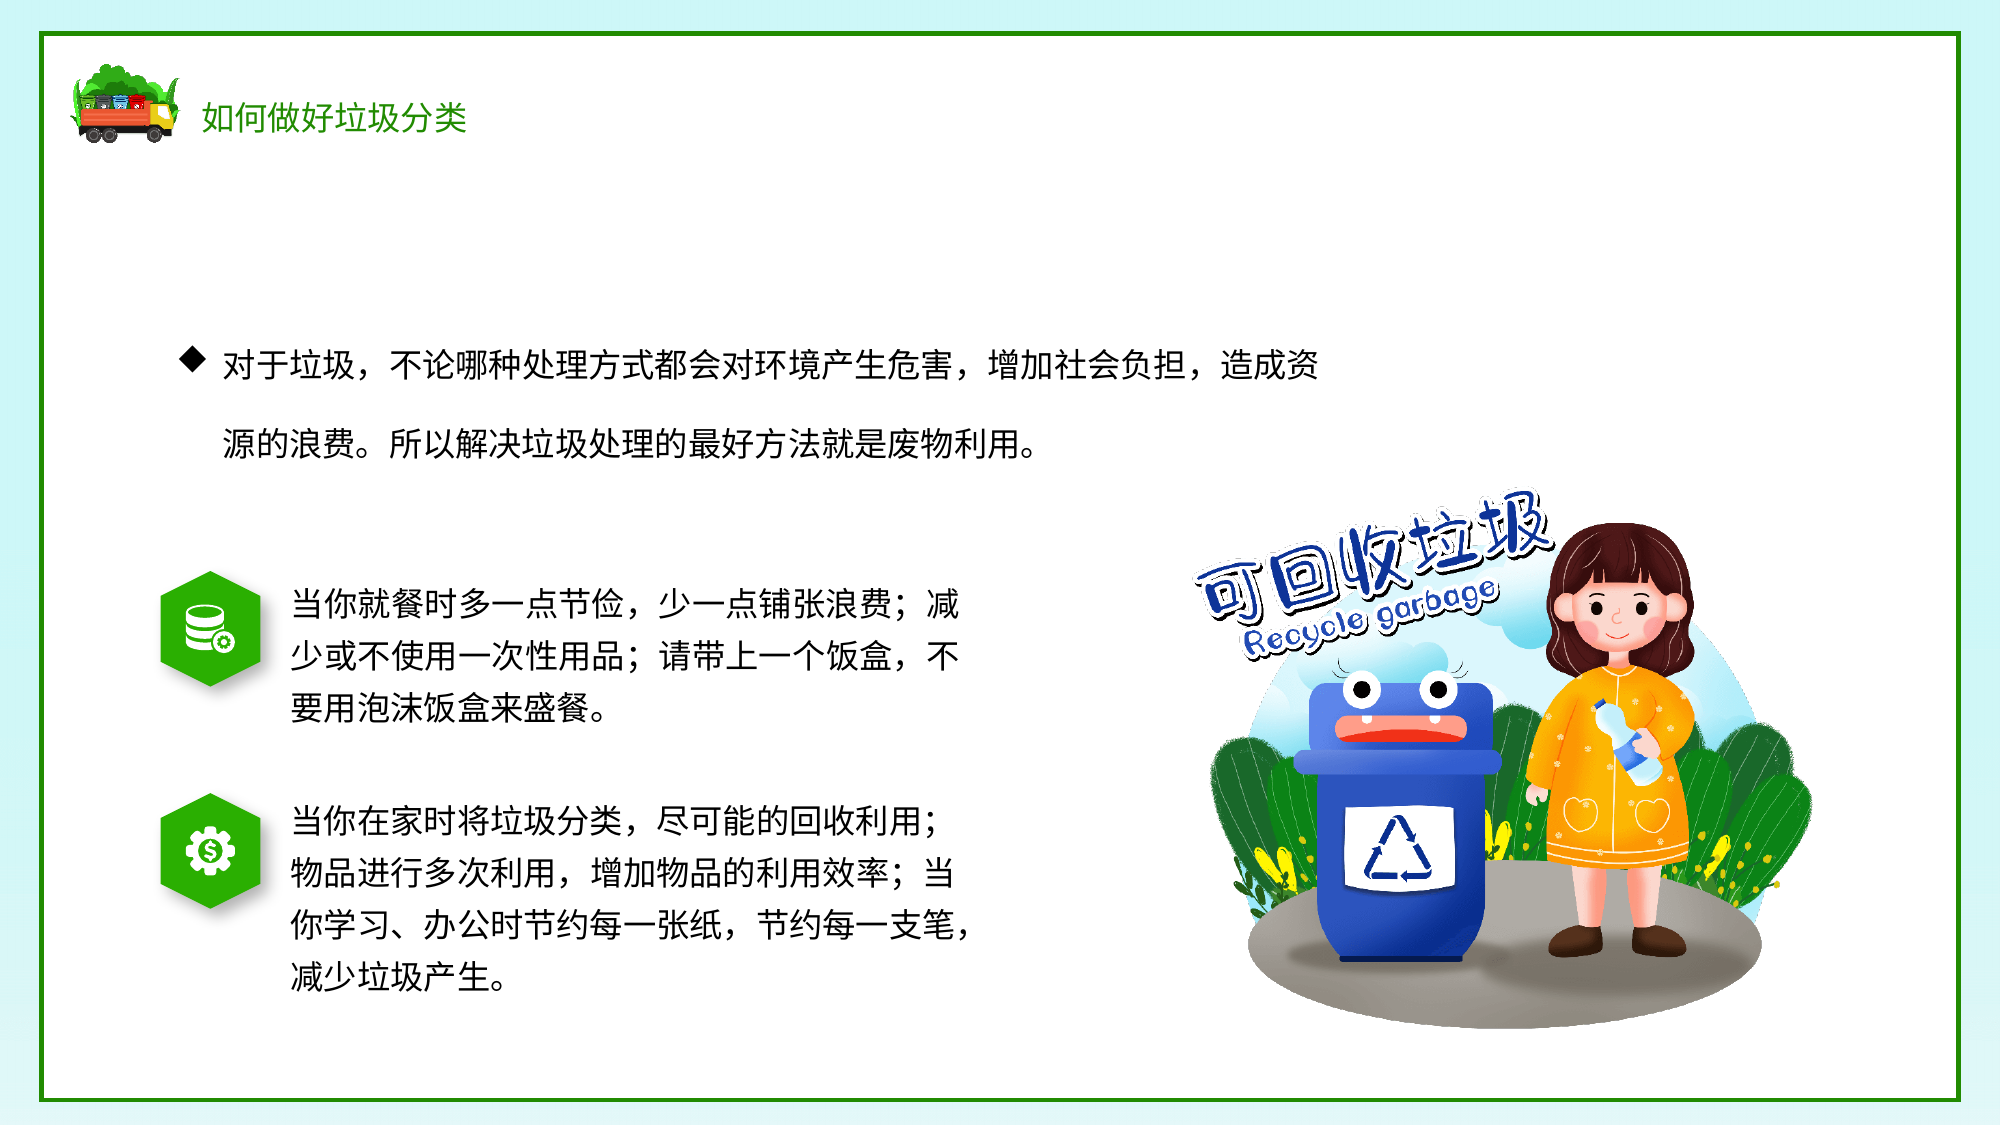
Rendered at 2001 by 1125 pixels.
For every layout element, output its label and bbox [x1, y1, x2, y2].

text_box [160, 788, 960, 994]
picture [0, 0, 2000, 1125]
text_box [160, 571, 960, 724]
